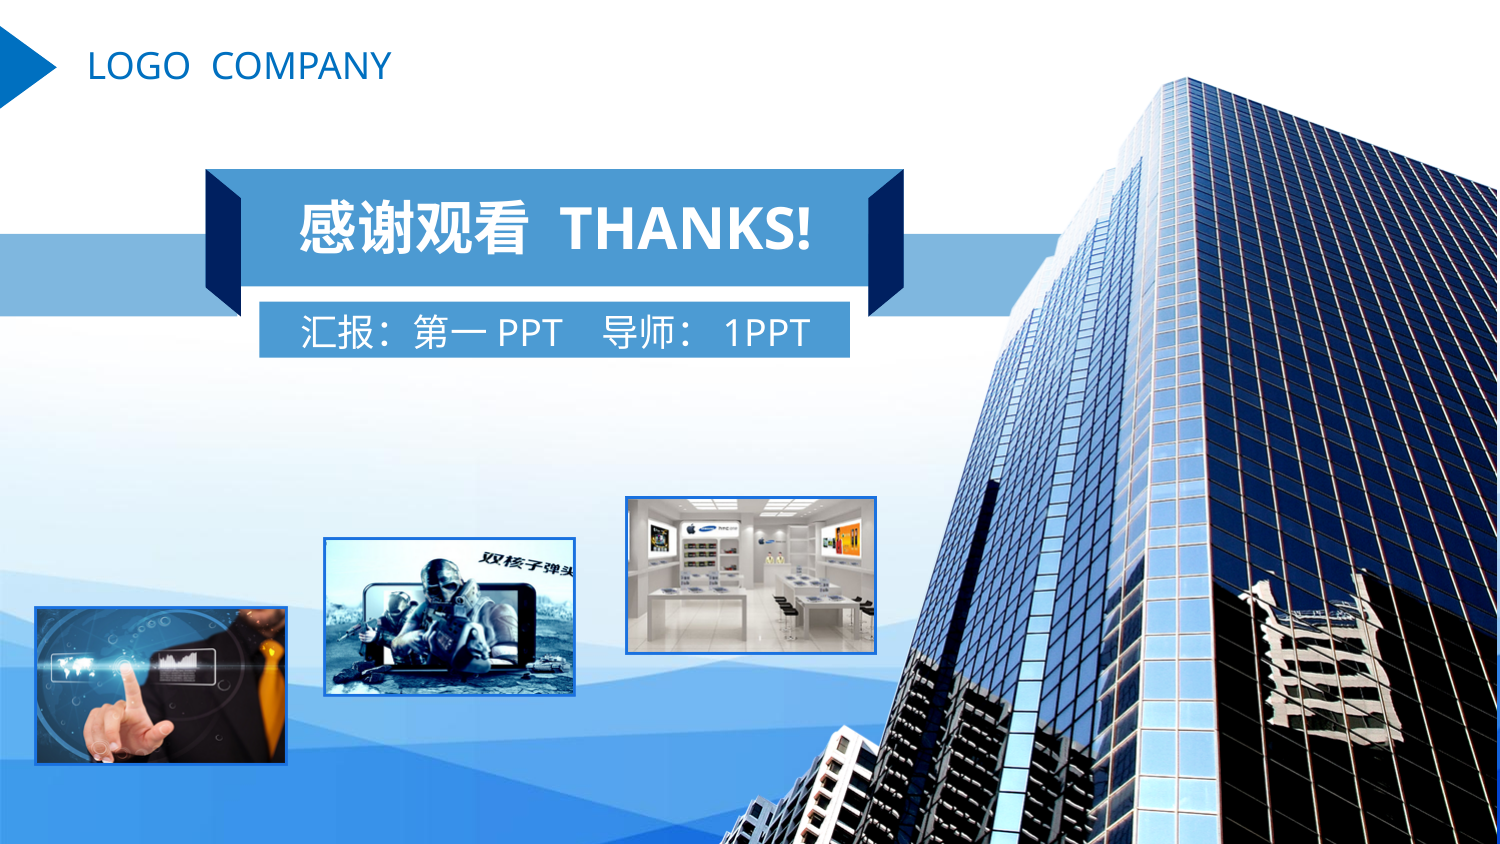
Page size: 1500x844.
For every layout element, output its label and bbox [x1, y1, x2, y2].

text_box [259, 301, 851, 363]
picture [0, 0, 1500, 844]
